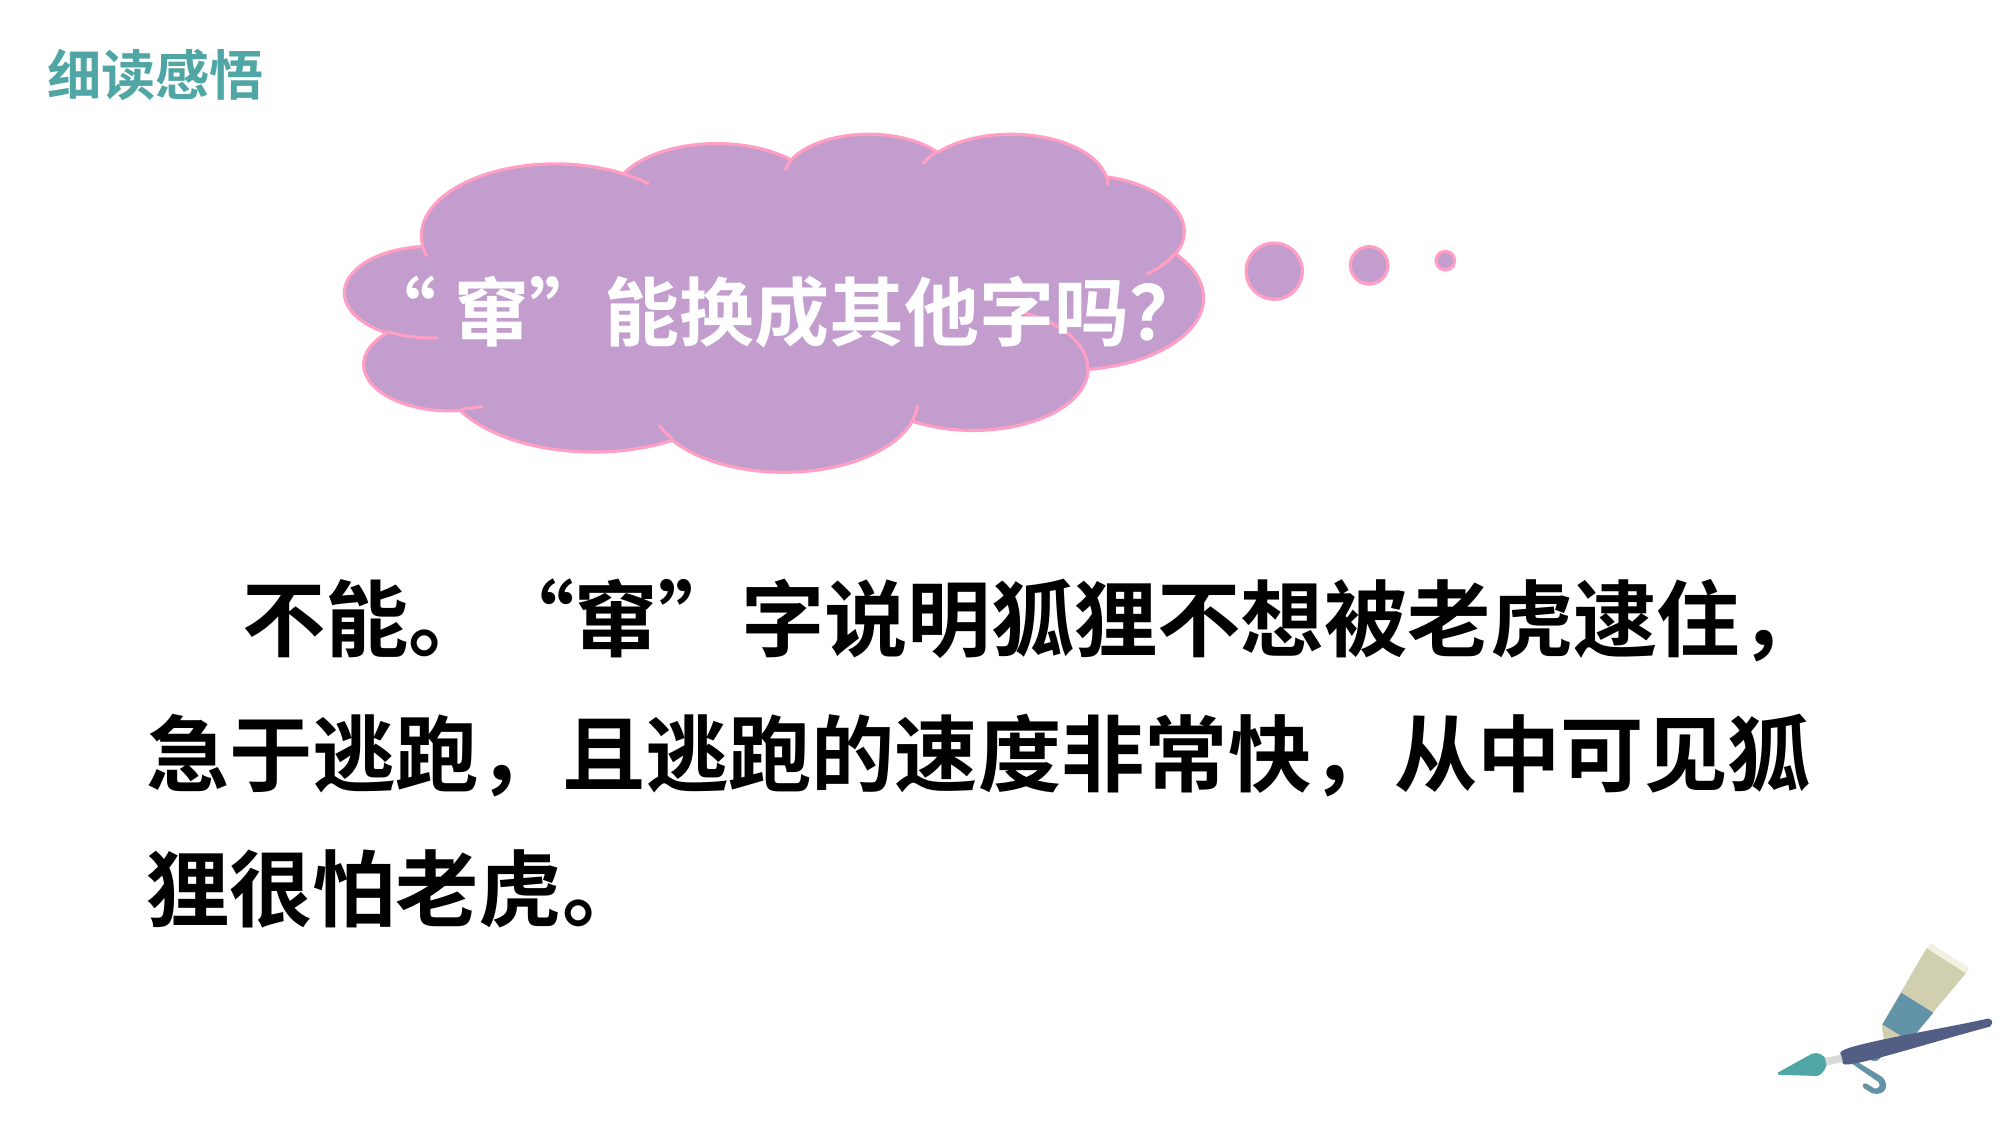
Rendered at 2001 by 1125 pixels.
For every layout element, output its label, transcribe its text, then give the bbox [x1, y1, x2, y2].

text_box [1245, 241, 1304, 301]
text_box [1811, 945, 1974, 1125]
text_box [1349, 245, 1389, 286]
text_box “窜”能换成其他字吗？ [346, 239, 1234, 363]
text_box [362, 363, 1132, 474]
text_box [1434, 250, 1456, 272]
text_box 细读感悟 [32, 33, 347, 114]
text_box 不能。“窜”字说明狐狸不想被老虎逮住，急于逃跑，且逃跑的速度非常快，从中可见狐狸很怕老虎。 [126, 521, 1913, 947]
text_box [420, 133, 1186, 239]
